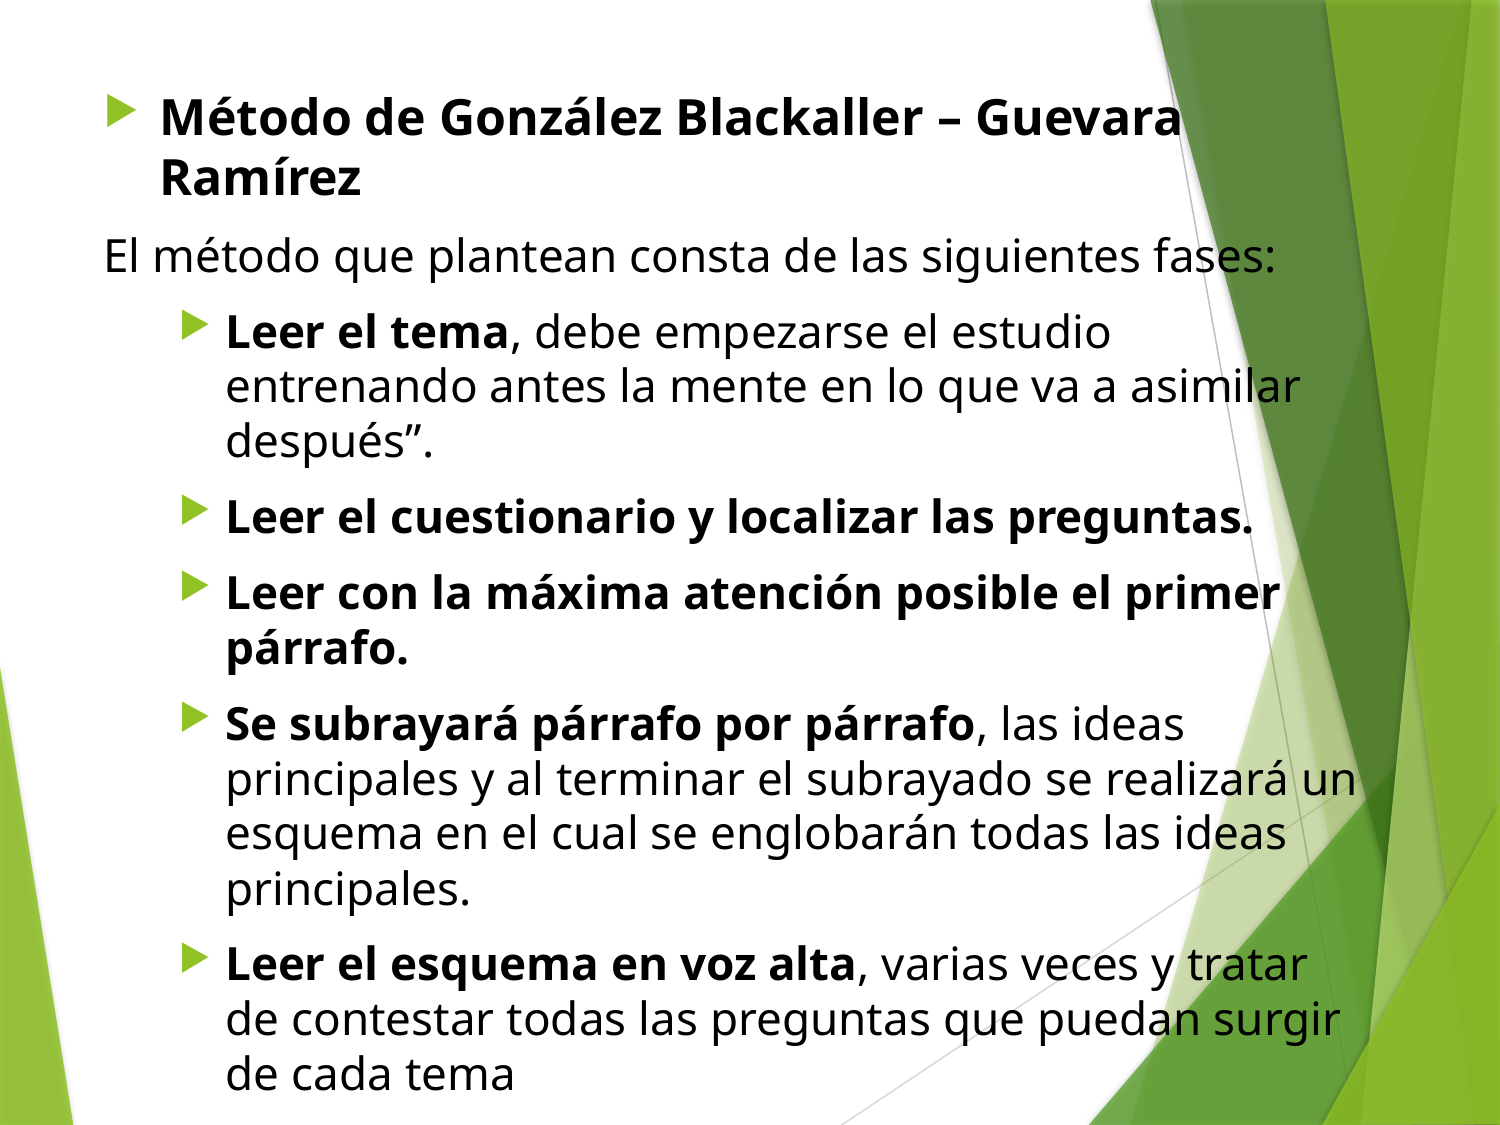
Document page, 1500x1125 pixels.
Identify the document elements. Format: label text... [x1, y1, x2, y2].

list Método de González Blackaller – Guevara Ramírez El método que plantean consta de las siguientes fases: Leer el tema, debe empezarse el estudio entrenando antes la mente en lo que va a asimilar después”. Leer el cuestionario y localizar las preguntas. Leer con la máxima atención posible el primer párrafo. Se subrayará párrafo por párrafo, las ideas principales y al terminar el subrayado se realizará un esquema en el cual se englobarán todas las ideas principales. Leer el esquema en voz alta, varias veces y tratar de contestar todas las preguntas que puedan surgir de cada tema [88, 78, 1388, 1125]
